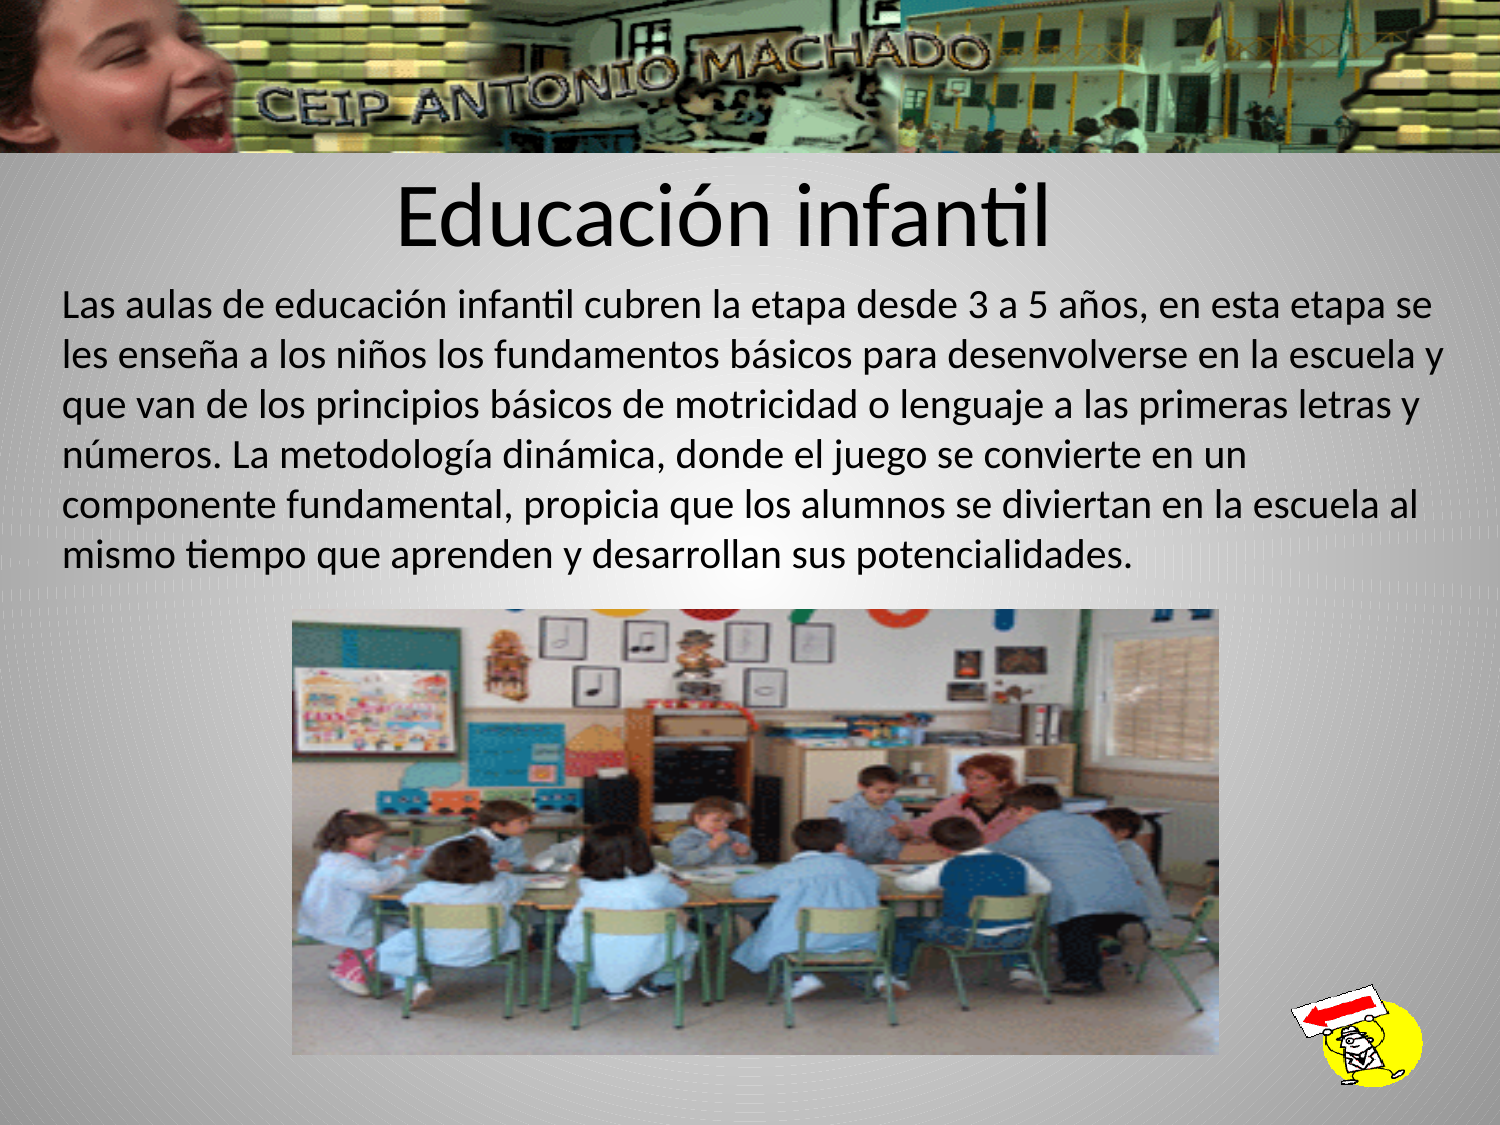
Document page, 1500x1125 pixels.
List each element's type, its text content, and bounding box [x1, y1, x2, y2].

picture [1288, 984, 1438, 1088]
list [0, 0, 1500, 153]
list Las aulas de educación infantil cubren la etapa desde 3 a 5 años, en esta etapa se les enseña a los niños los fundamentos básicos para desenvolverse en la escuela y que van de los principios básicos de motricidad o lenguaje a las primeras letras y números. La metodología dinámica, donde el juego se convierte en un componente fundamental, propicia que los alumnos se diviertan en la escuela al mismo tiempo que aprenden y desarrollan sus potencialidades. [46, 269, 1466, 1067]
title Educación infantil [187, 164, 1262, 269]
picture [292, 609, 1219, 1055]
